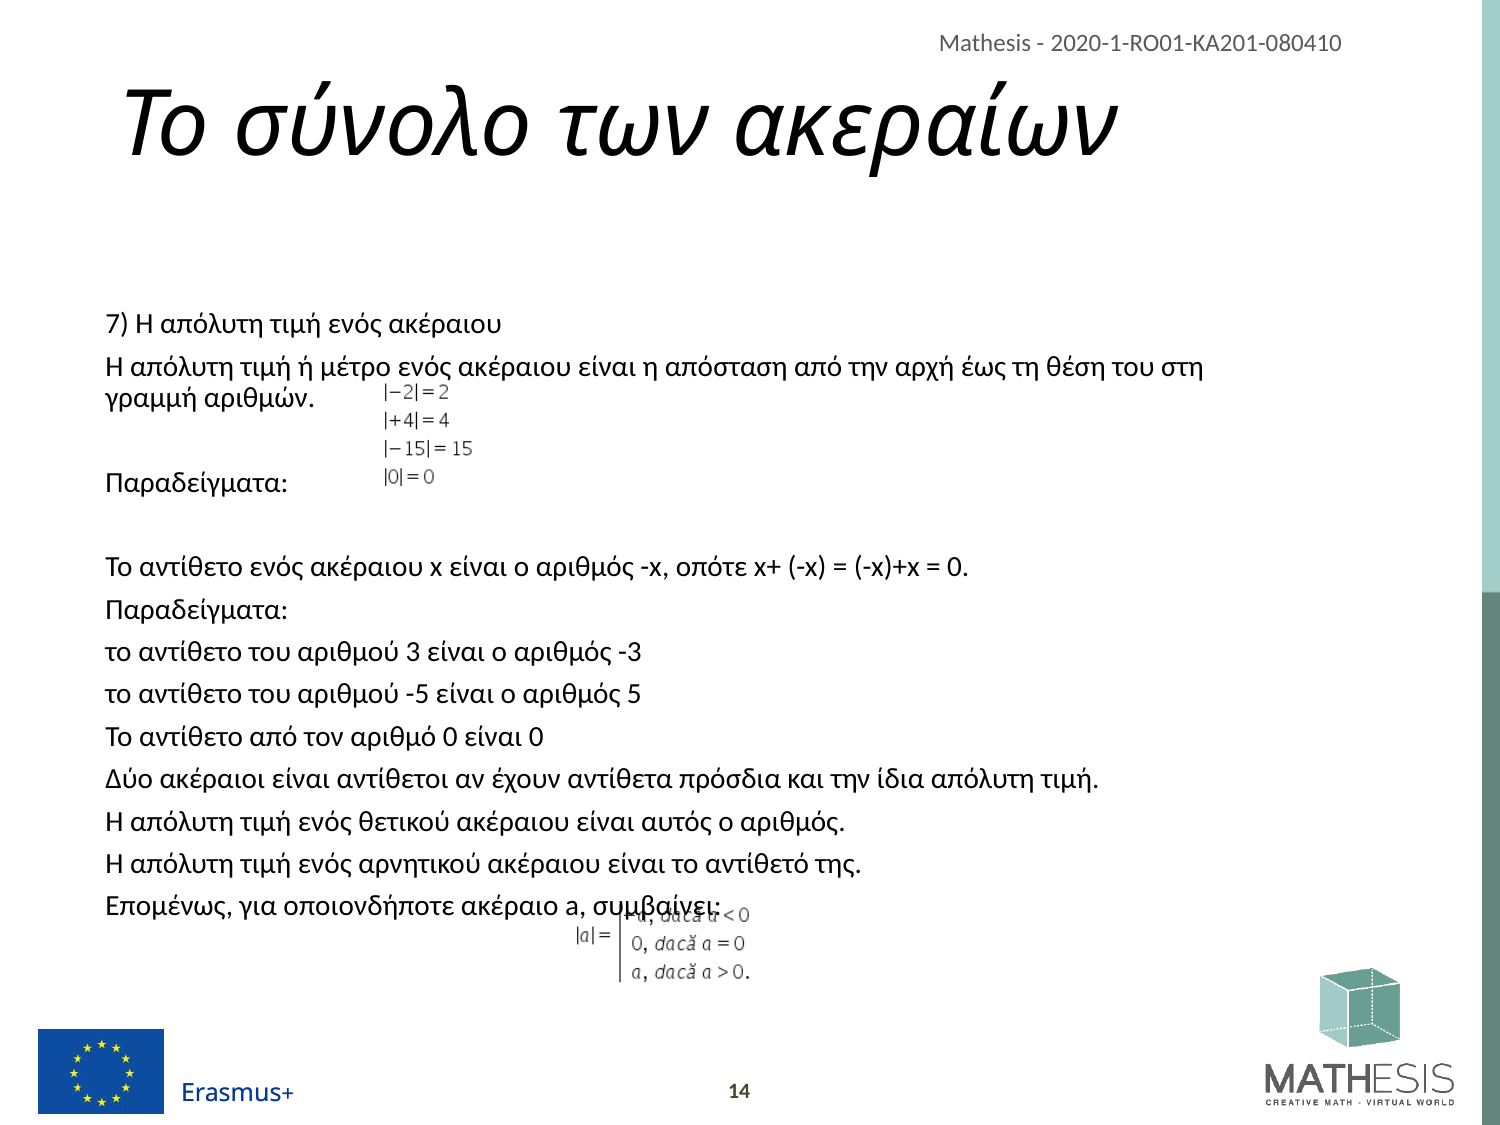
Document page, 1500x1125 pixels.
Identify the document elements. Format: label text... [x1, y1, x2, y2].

list 7) Η απόλυτη τιμή ενός ακέραιου Η απόλυτη τιμή ή μέτρο ενός ακέραιου είναι η απόσταση από την αρχή έως τη θέση του στη γραμμή αριθμών. Παραδείγματα: Το αντίθετο ενός ακέραιου x είναι ο αριθμός -x, οπότε x+ (-x) = (-x)+x = 0. Παραδείγματα: το αντίθετο του αριθμού 3 είναι ο αριθμός -3 το αντίθετο του αριθμού -5 είναι ο αριθμός 5 Το αντίθετο από τον αριθμό 0 είναι 0 Δύο ακέραιοι είναι αντίθετοι αν έχουν αντίθετα πρόσδια και την ίδια απόλυτη τιμή. Η απόλυτη τιμή ενός θετικού ακέραιου είναι αυτός ο αριθμός. Η απόλυτη τιμή ενός αρνητικού ακέραιου είναι το αντίθετό της. Επομένως, για οποιονδήποτε ακέραιο a, συμβαίνει: [90, 301, 1265, 935]
picture [576, 903, 750, 998]
picture [384, 380, 474, 486]
title Το σύνολο των ακεραίων [103, 59, 1397, 278]
picture [38, 1029, 164, 1114]
